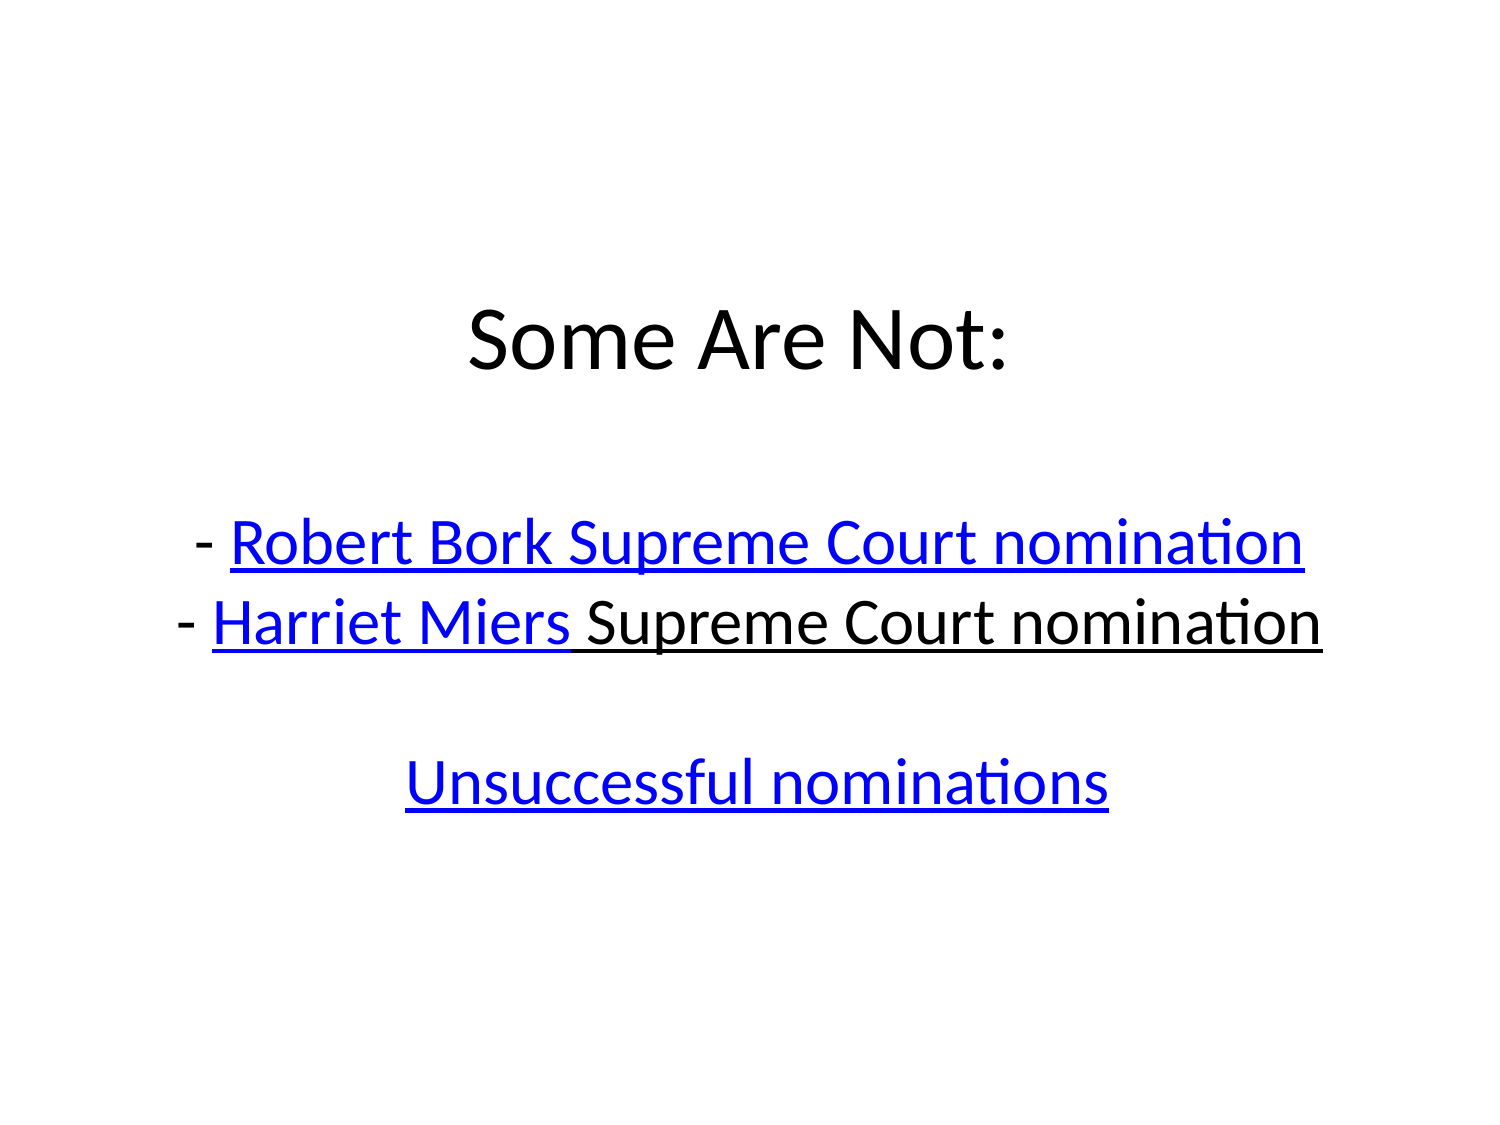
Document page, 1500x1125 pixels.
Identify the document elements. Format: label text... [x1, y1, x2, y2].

title Some Are Not: - Robert Bork Supreme Court nomination - Harriet Miers Supreme Court nomination Unsuccessful nominations [74, 44, 1426, 1051]
